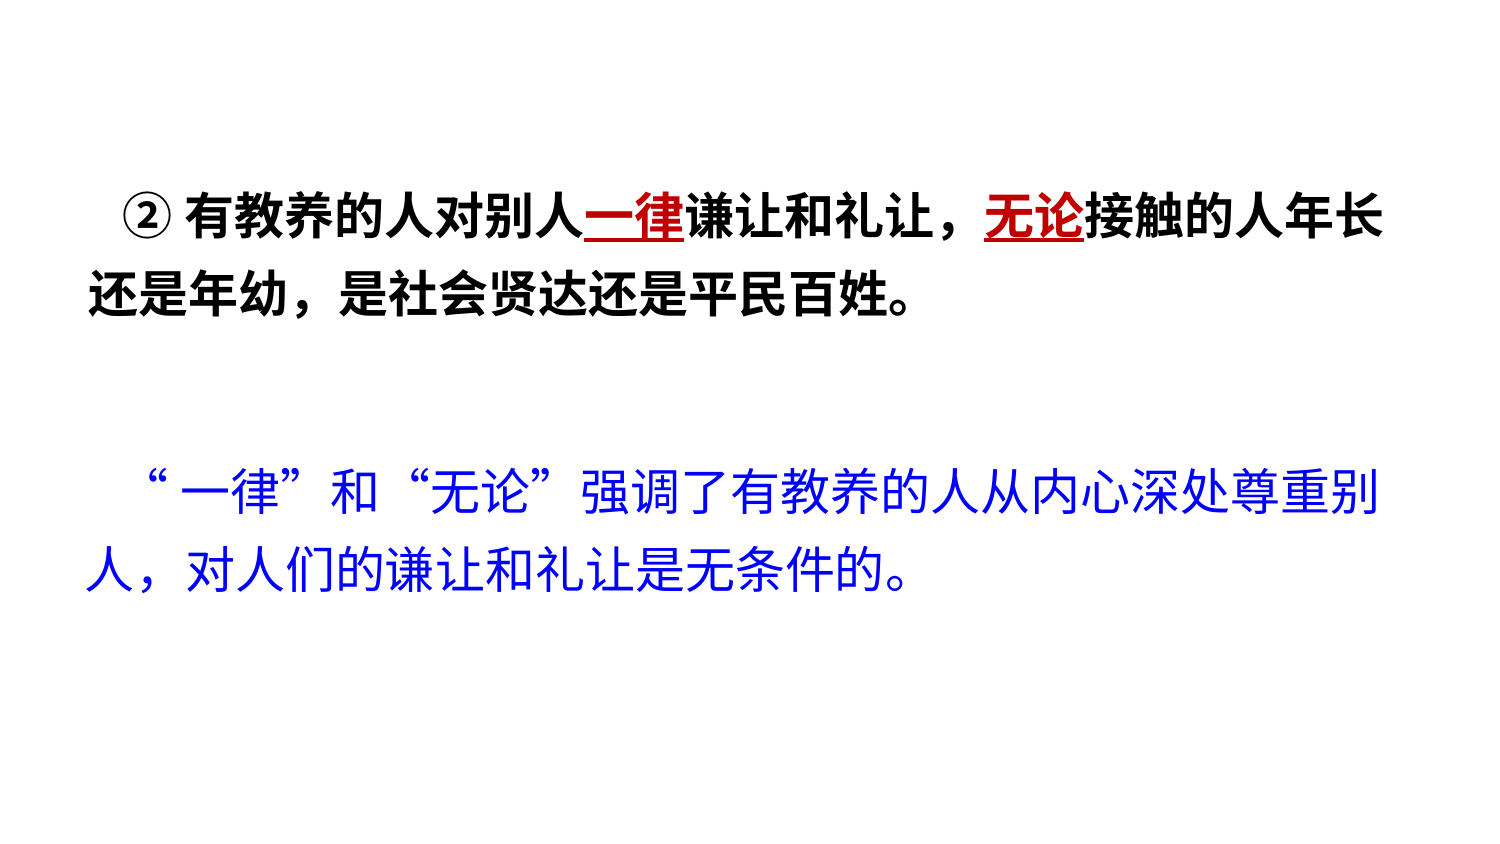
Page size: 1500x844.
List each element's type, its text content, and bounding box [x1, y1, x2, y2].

text_box ②有教养的人对别人一律谦让和礼让，无论接触的人年长还是年幼，是社会贤达还是平民百姓。 [73, 158, 1426, 330]
text_box “一律”和“无论”强调了有教养的人从内心深处尊重别人，对人们的谦让和礼让是无条件的。 [70, 435, 1423, 607]
